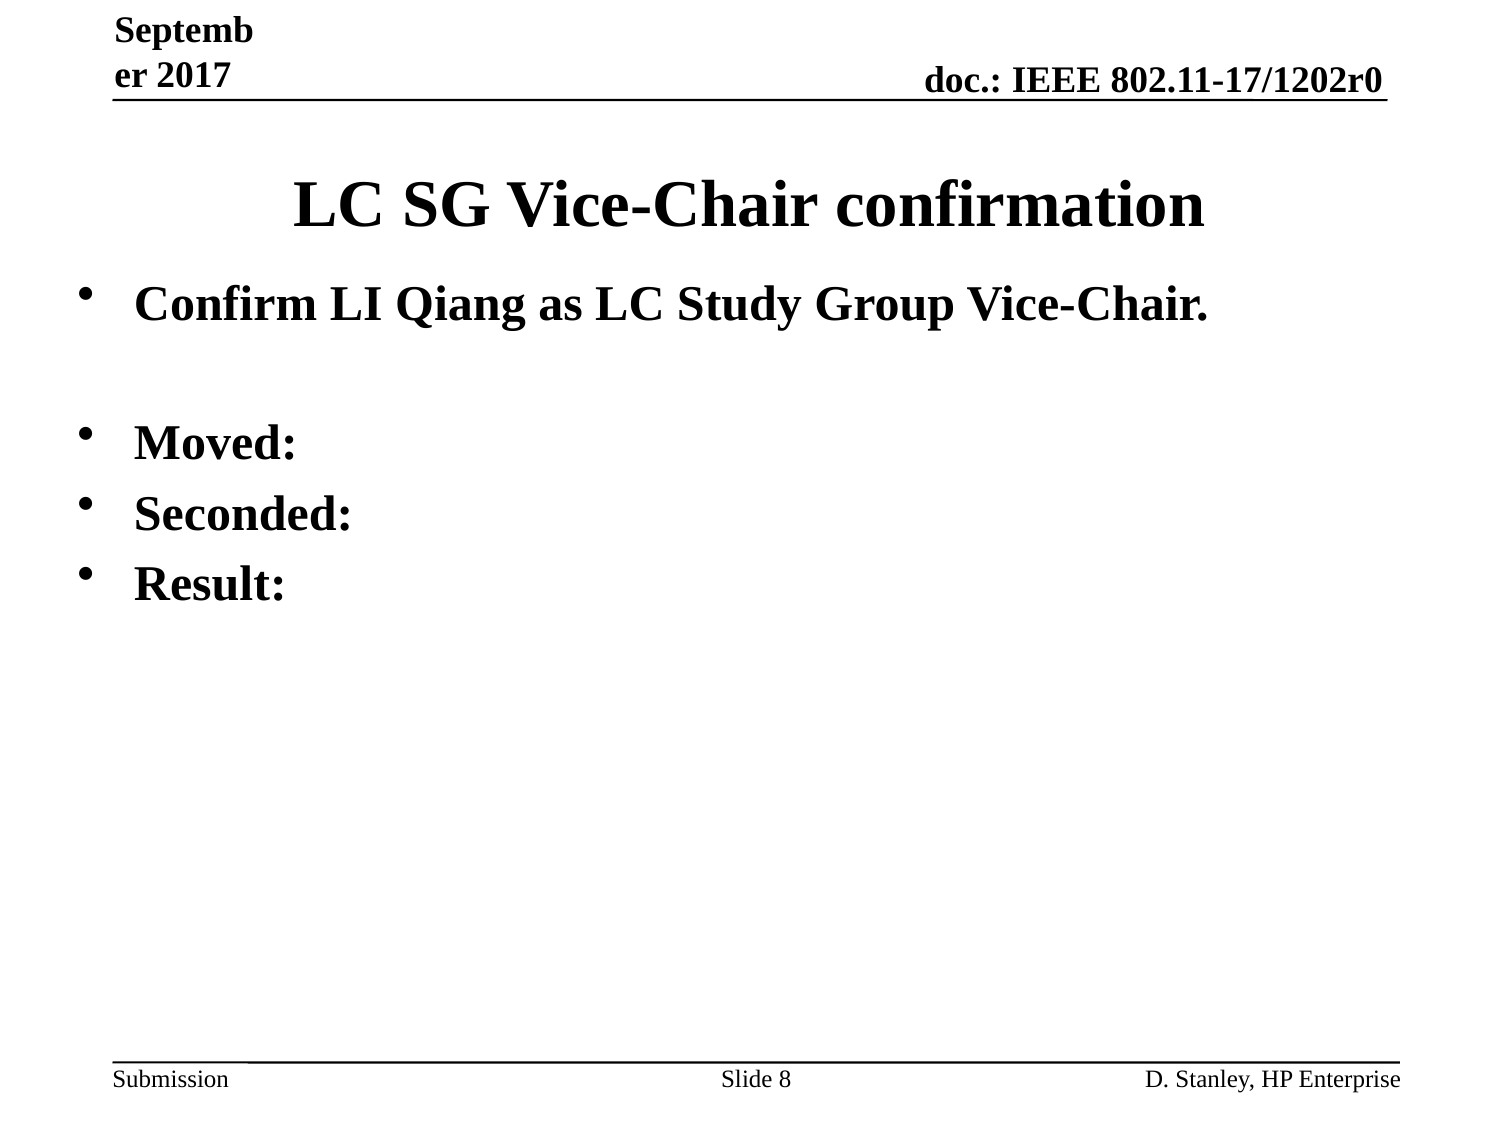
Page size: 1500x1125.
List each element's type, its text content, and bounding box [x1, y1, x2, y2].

title LC SG Vice-Chair confirmation [112, 112, 1388, 262]
slide_number Slide 8 [712, 1061, 800, 1093]
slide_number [114, 49, 270, 95]
footer D. Stanley, HP Enterprise [878, 1061, 1402, 1093]
list Confirm LI Qiang as LC Study Group Vice-Chair. Moved: Seconded: Result: [62, 262, 1425, 1050]
